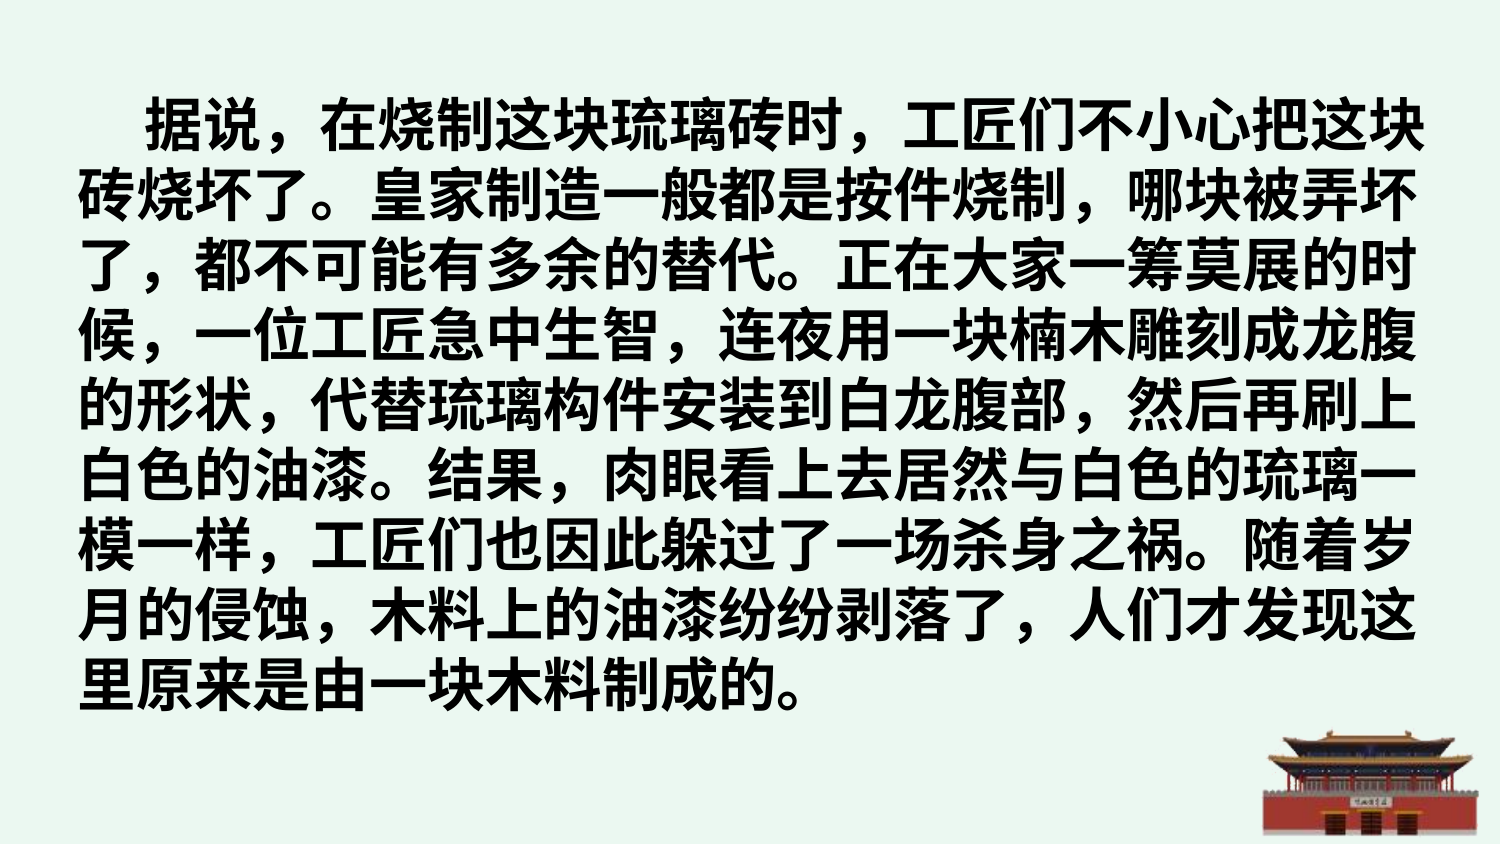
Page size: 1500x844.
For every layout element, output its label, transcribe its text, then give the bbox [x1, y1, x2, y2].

text_box 据说，在烧制这块琉璃砖时，工匠们不小心把这块砖烧坏了。皇家制造一般都是按件烧制，哪块被弄坏了，都不可能有多余的替代。正在大家一筹莫展的时候，一位工匠急中生智，连夜用一块楠木雕刻成龙腹的形状，代替琉璃构件安装到白龙腹部，然后再刷上白色的油漆。结果，肉眼看上去居然与白色的琉璃一模一样，工匠们也因此躲过了一场杀身之祸。随着岁月的侵蚀，木料上的油漆纷纷剥落了，人们才发现这里原来是由一块木料制成的。 [63, 80, 1447, 726]
picture [1253, 725, 1484, 838]
